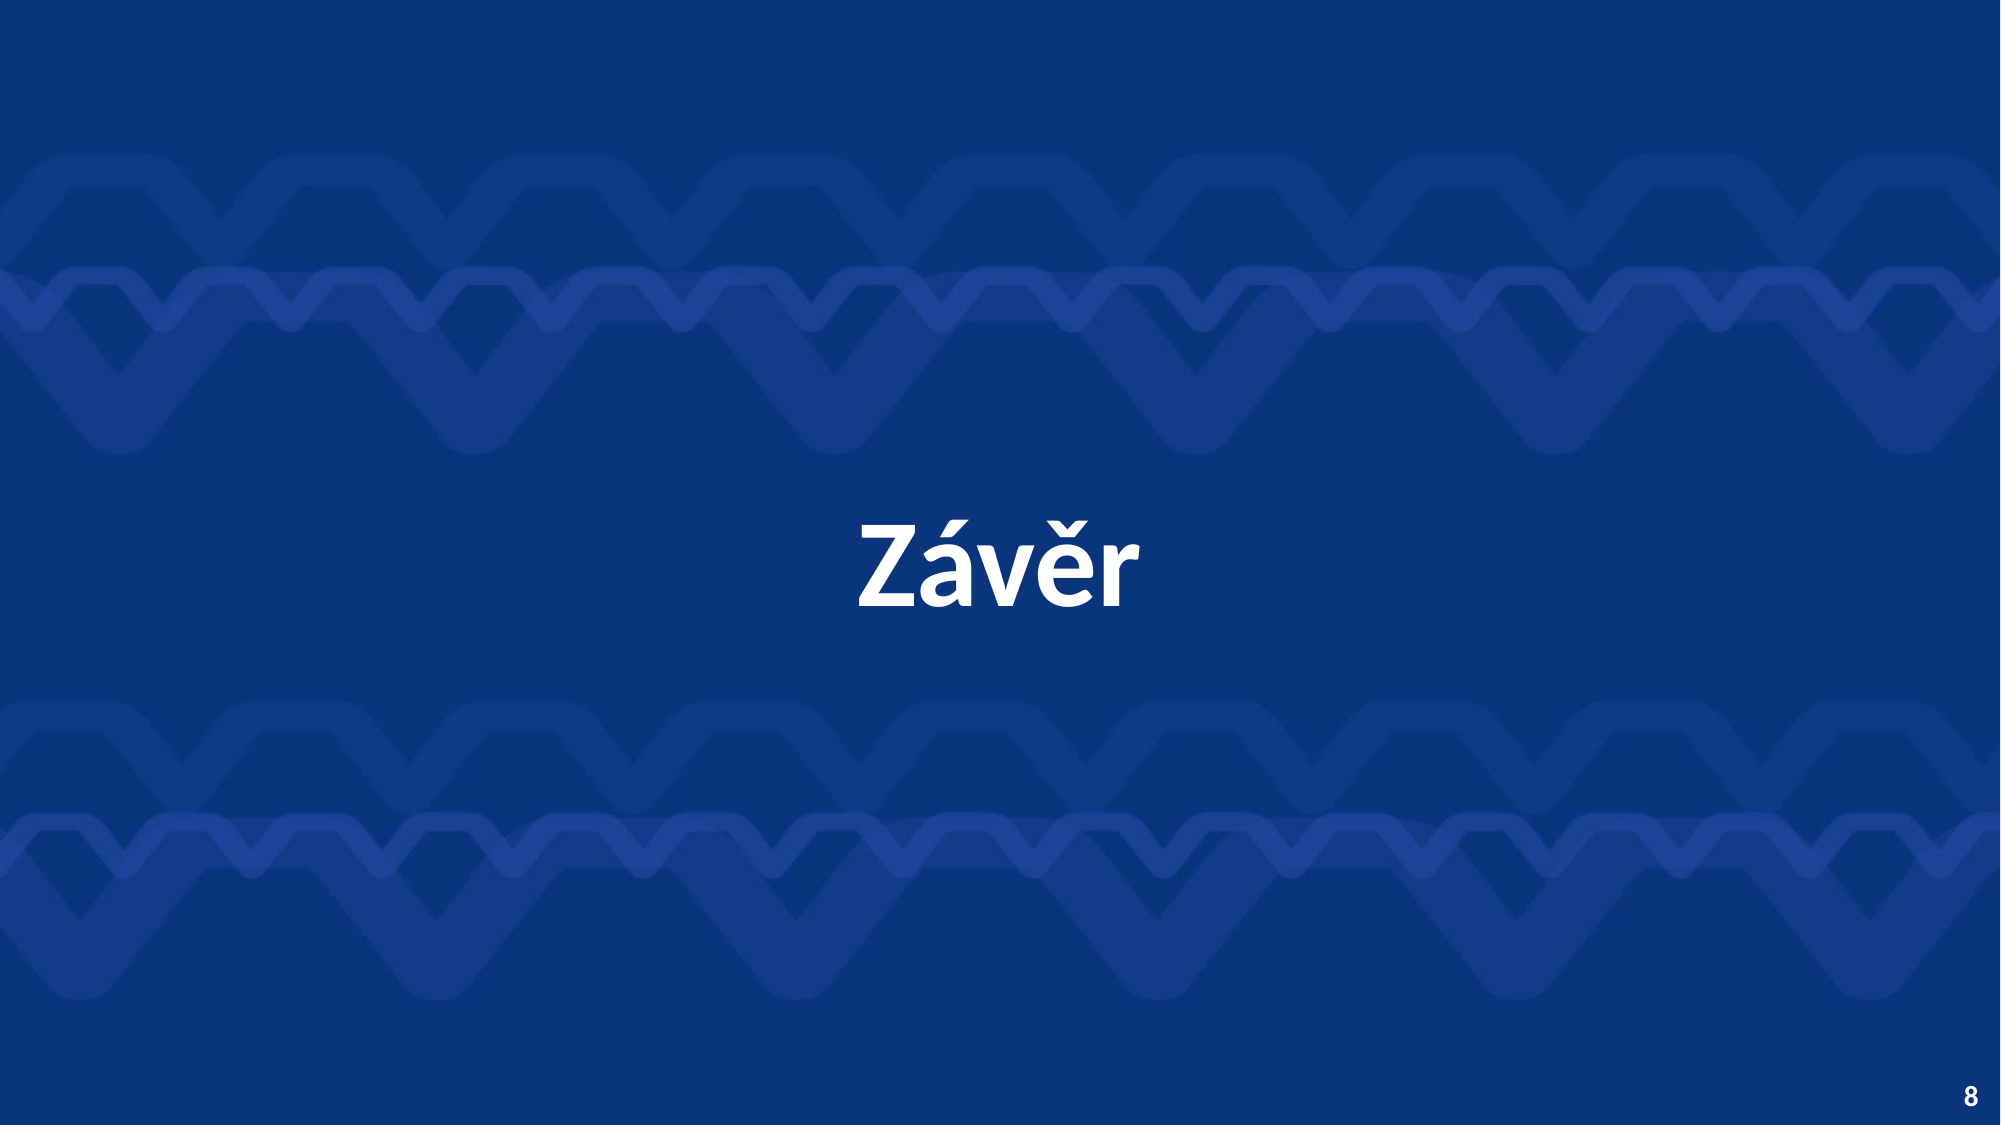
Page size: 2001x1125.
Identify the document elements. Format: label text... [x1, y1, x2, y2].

text_box Závěr [303, 408, 1697, 705]
slide_number 8 [1929, 1065, 2000, 1125]
picture [0, 0, 2001, 1125]
